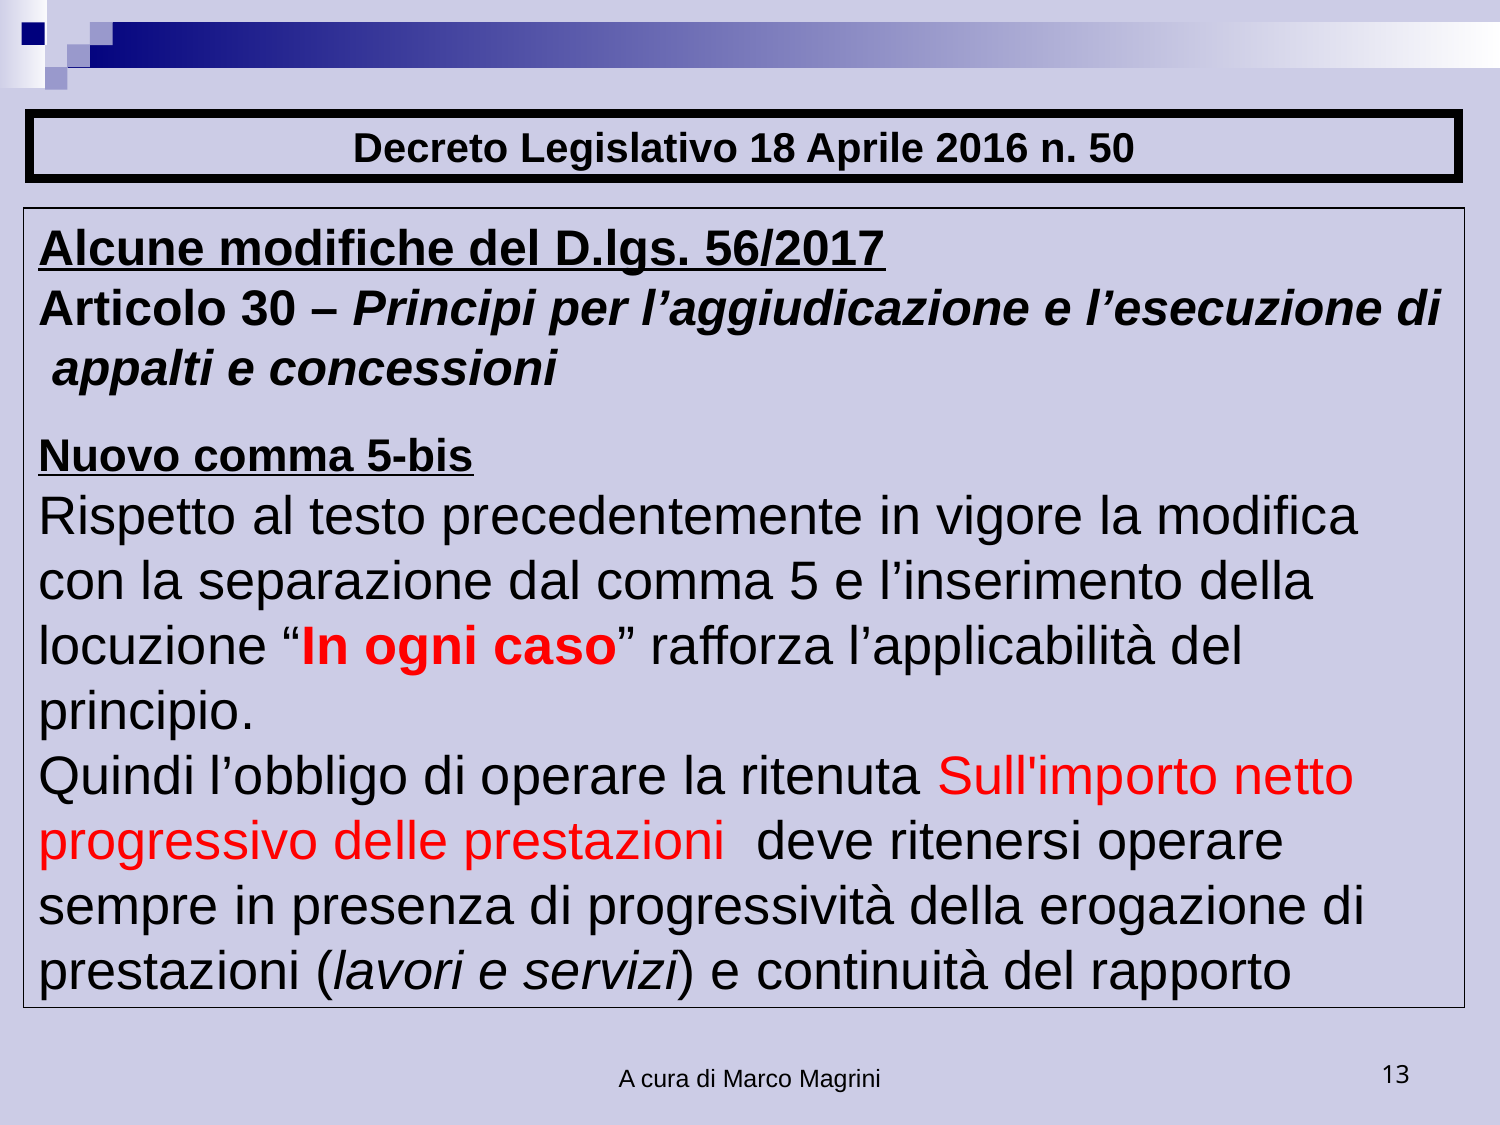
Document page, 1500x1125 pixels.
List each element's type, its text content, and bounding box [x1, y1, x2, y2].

slide_number 13 [1074, 1025, 1425, 1100]
text_box Decreto Legislativo 18 Aprile 2016 n. 50 [29, 113, 1459, 179]
footer A cura di Marco Magrini [512, 1025, 988, 1100]
text_box Alcune modifiche del D.lgs. 56/2017 Articolo 30 – Principi per l’aggiudicazione e l’esecuzione di appalti e concessioni Nuovo comma 5-bis Rispetto al testo precedentemente in vigore la modifica con la separazione dal comma 5 e l’inserimento della locuzione “In ogni caso” rafforza l’applicabilità del principio. Quindi l’obbligo di operare la ritenuta Sull'importo netto progressivo delle prestazioni deve ritenersi operare sempre in presenza di progressività della erogazione di prestazioni (lavori e servizi) e continuità del rapporto [23, 207, 1465, 1008]
